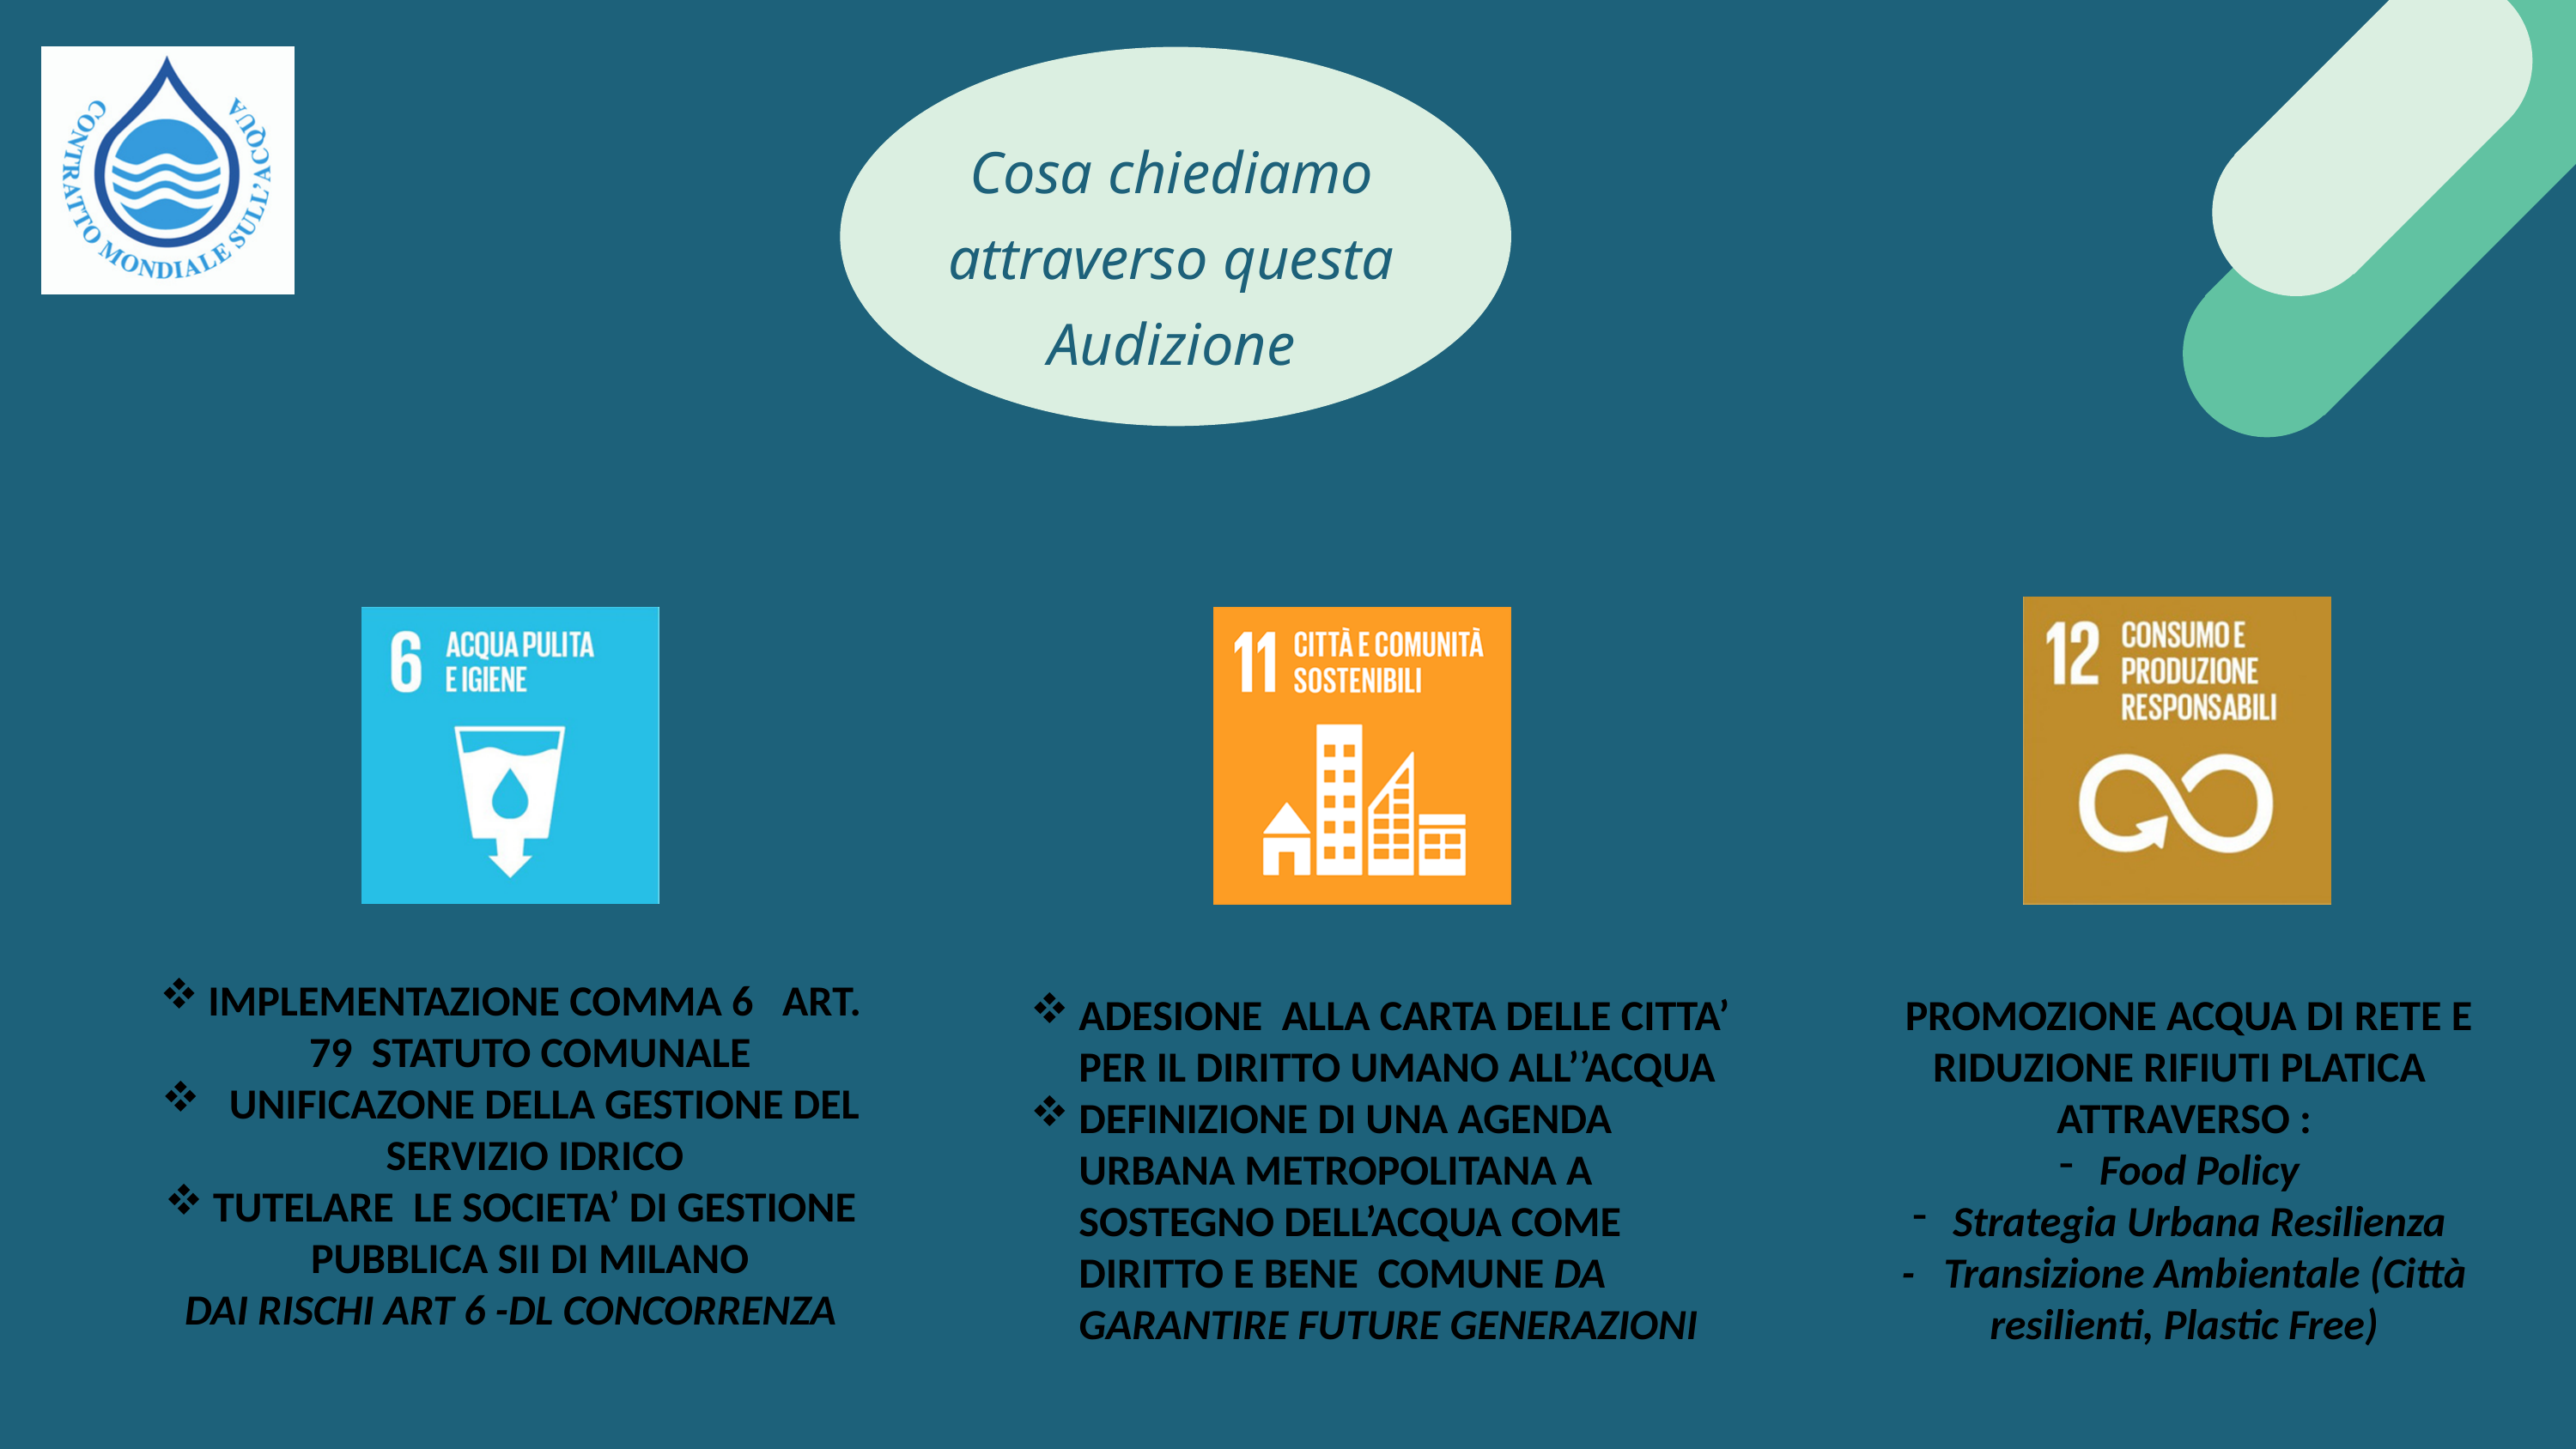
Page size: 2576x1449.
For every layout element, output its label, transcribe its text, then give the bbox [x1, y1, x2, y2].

text_box PROMOZIONE ACQUA DI RETE E RIDUZIONE RIFIUTI PLATICA ATTRAVERSO : Food Policy Strategia Urbana Resilienza - Transizione Ambientale (Città resilienti, Plastic Free) [1856, 981, 2512, 1355]
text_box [838, 46, 1513, 388]
picture [2023, 597, 2331, 905]
picture [41, 46, 295, 294]
text_box ADESIONE ALLA CARTA DELLE CITTA’ PER IL DIRITTO UMANO ALL’’ACQUA DEFINIZIONE DI UNA AGENDA URBANA METROPOLITANA A SOSTEGNO DELL’ACQUA COME DIRITTO E BENE COMUNE DA GARANTIRE FUTURE GENERAZIONI [1018, 981, 1750, 1355]
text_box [144, 391, 2283, 923]
picture [1213, 607, 1511, 905]
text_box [2134, 0, 2576, 487]
picture [361, 607, 659, 904]
text_box IMPLEMENTAZIONE COMMA 6 ART. 79 STATUTO COMUNALE UNIFICAZONE DELLA GESTIONE DEL SERVIZIO IDRICO TUTELARE LE SOCIETA’ DI GESTIONE PUBBLICA SII DI MILANO DAI RISCHI ART 6 -DL CONCORRENZA [144, 967, 877, 1341]
